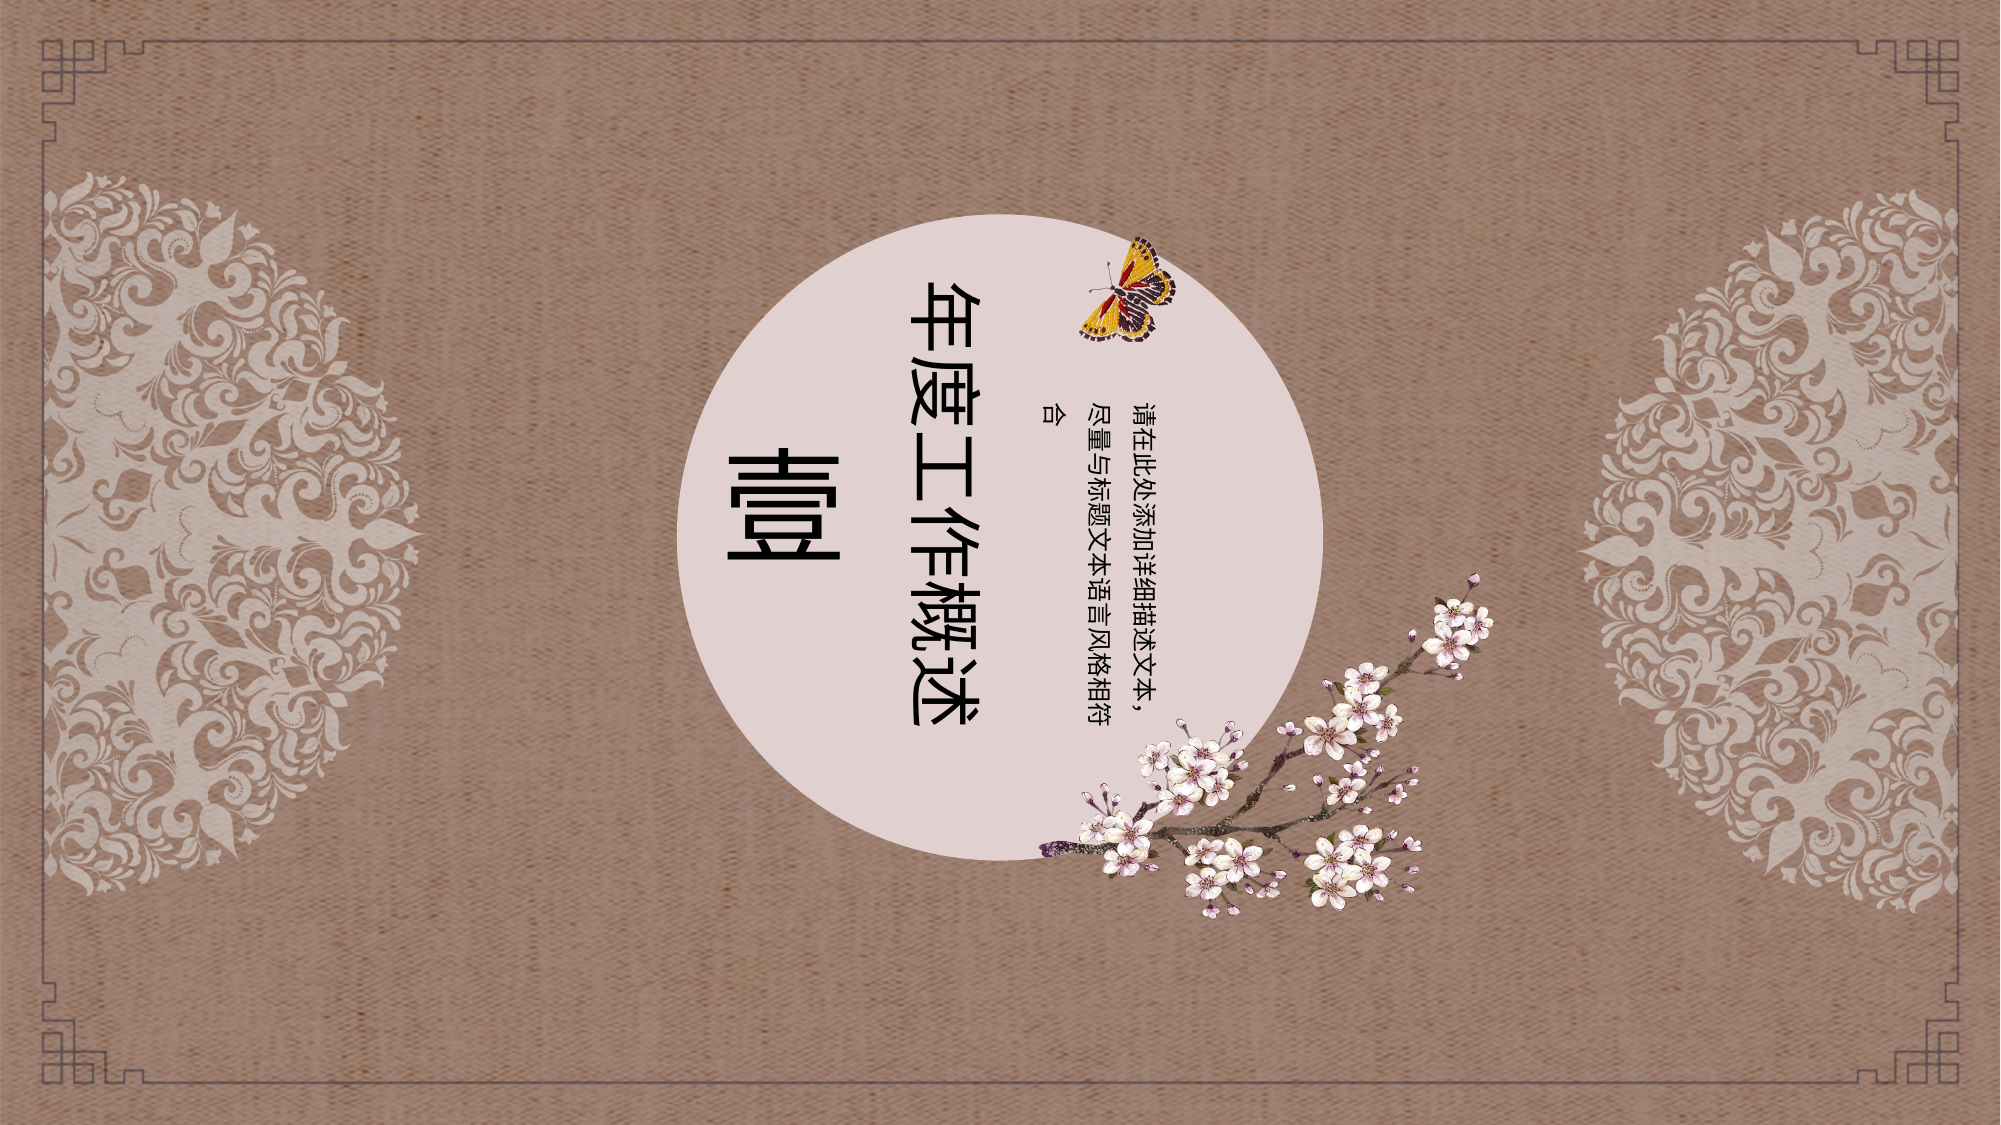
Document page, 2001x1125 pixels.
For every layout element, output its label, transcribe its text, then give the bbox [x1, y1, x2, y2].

text_box 年度工作概述 [878, 264, 1000, 775]
picture [0, 0, 2001, 1125]
text_box 请在此处添加详细描述文本，尽量与标题文本语言风格相符合 [1016, 387, 1183, 548]
text_box [675, 213, 1325, 862]
text_box 壹 [706, 421, 862, 586]
